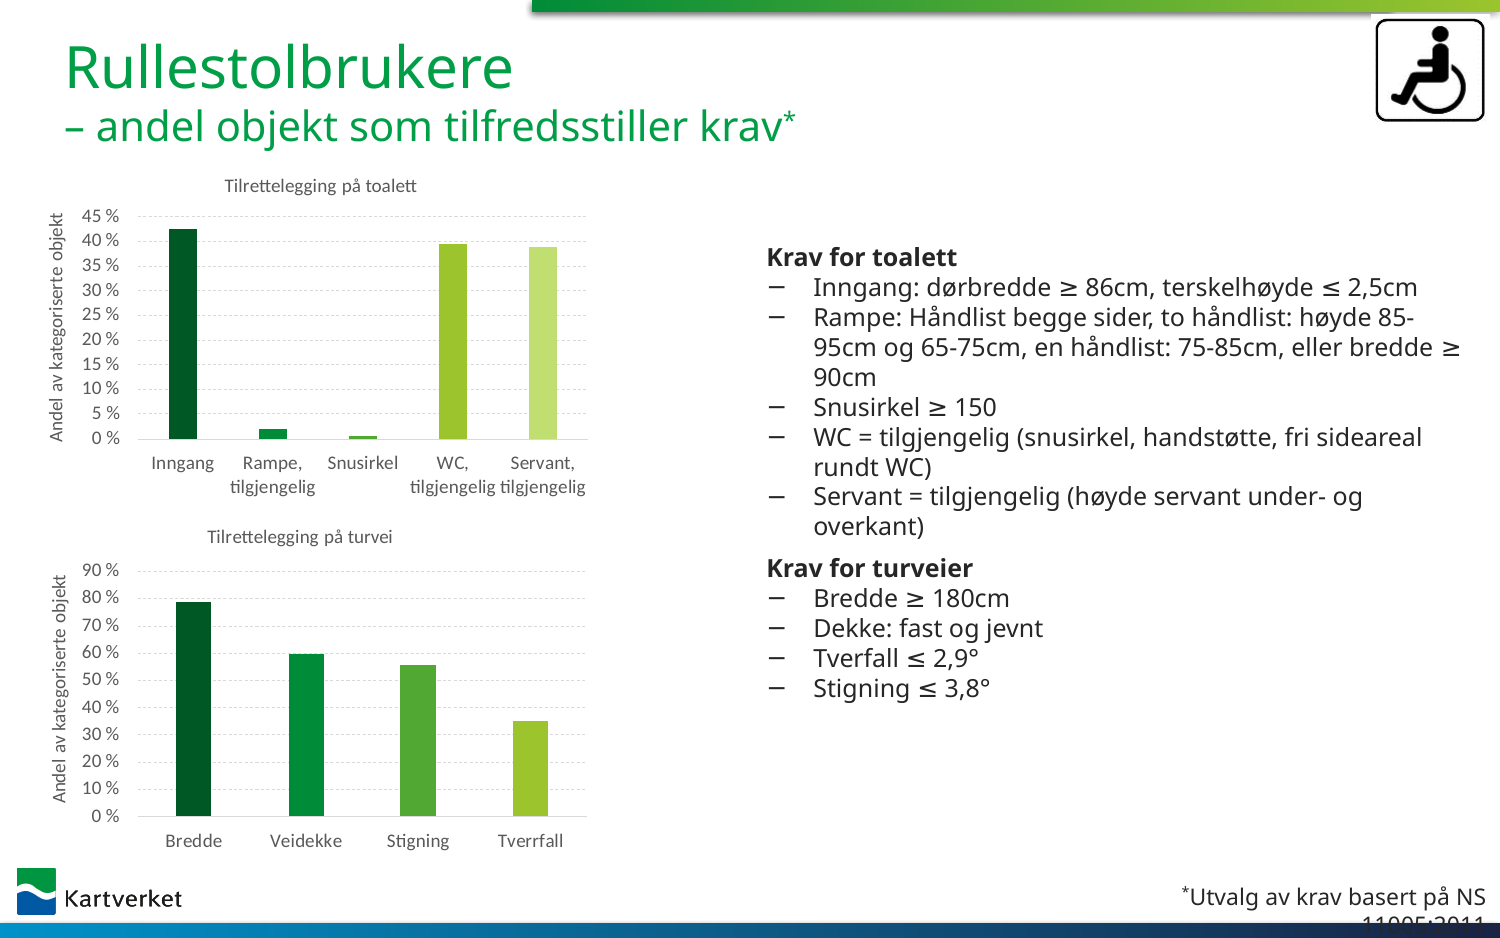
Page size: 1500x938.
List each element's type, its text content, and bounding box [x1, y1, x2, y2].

text_box Rullestolbrukere – andel objekt som tilfredsstiller krav* [49, 14, 1431, 158]
text_box Krav for turveier Bredde ≥ 180cm Dekke: fast og jevnt Tverfall ≤ 2,9° Stigning ≤ 3,8° [751, 545, 1483, 710]
text_box *Utvalg av krav basert på NS 11005:2011 [1068, 873, 1500, 938]
picture [1371, 13, 1491, 127]
picture [41, 166, 599, 505]
text_box Krav for toalett Inngang: dørbredde ≥ 86cm, terskelhøyde ≤ 2,5cm Rampe: Håndlist begge sider, to håndlist: høyde 85-95cm og 65-75cm, en håndlist: 75-85cm, eller bredde ≥ 90cm Snusirkel ≥ 150 WC = tilgjengelig (snusirkel, handstøtte, fri sideareal rundt WC) Servant = tilgjengelig (høyde servant under- og overkant) [751, 234, 1483, 545]
picture [41, 520, 598, 859]
